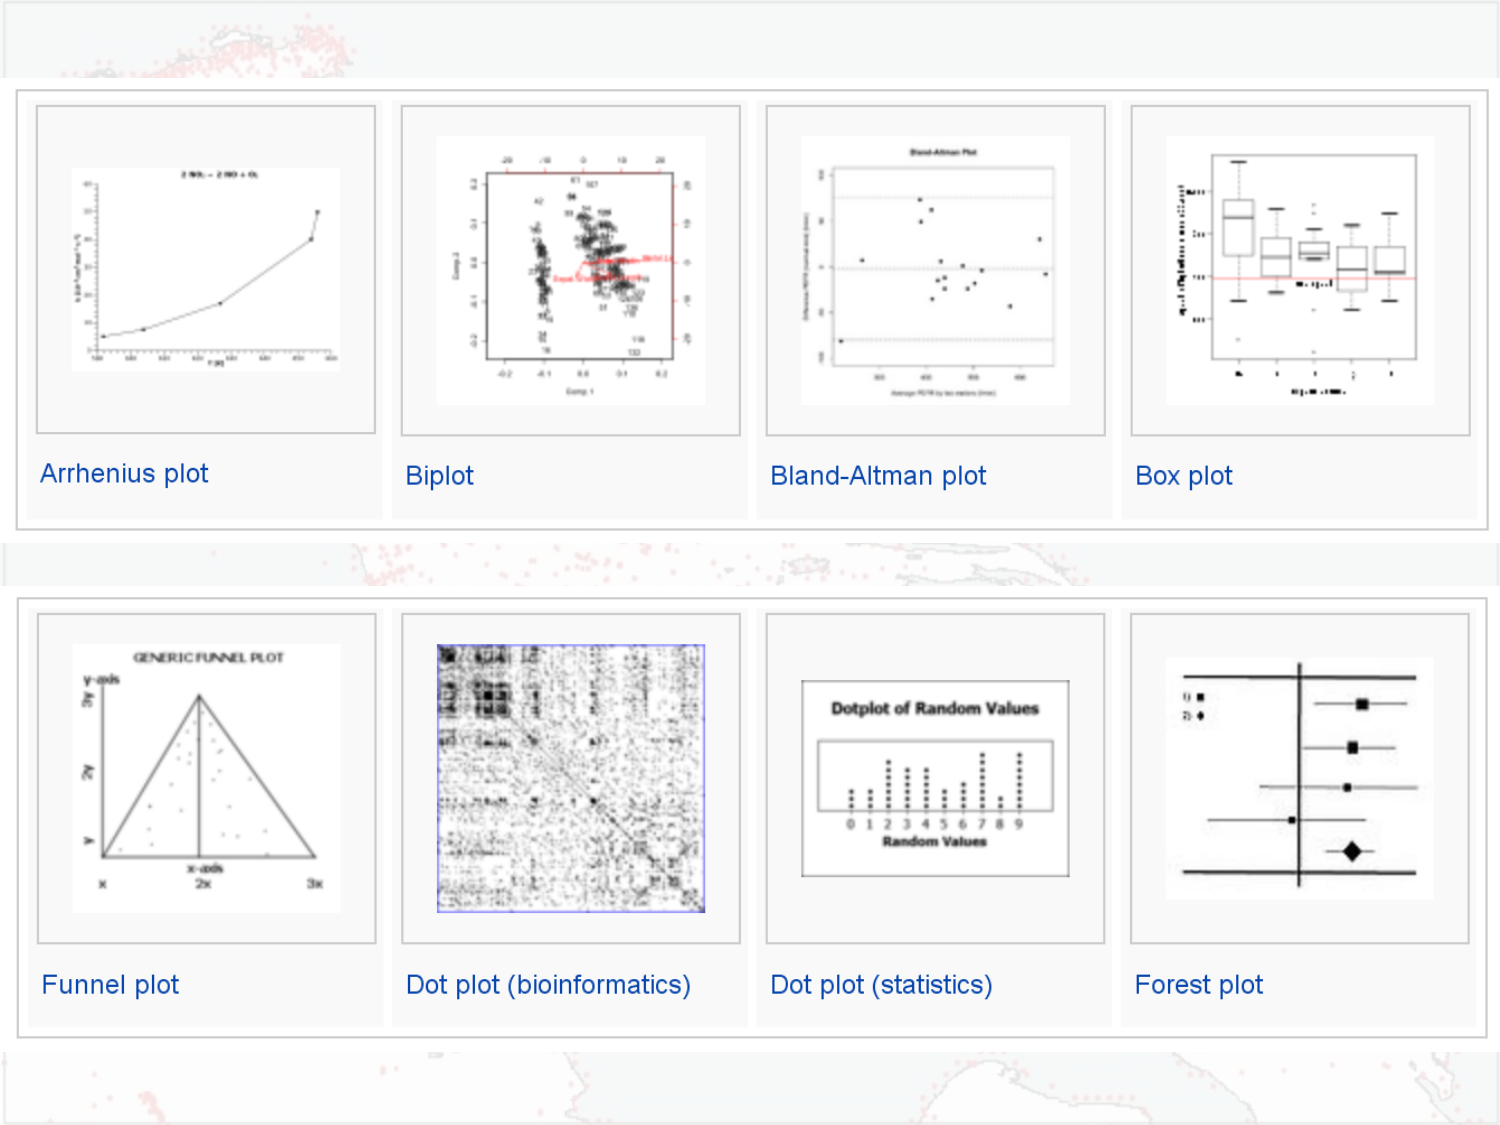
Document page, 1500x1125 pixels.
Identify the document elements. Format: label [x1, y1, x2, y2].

picture [0, 585, 1500, 1052]
picture [0, 77, 1500, 543]
